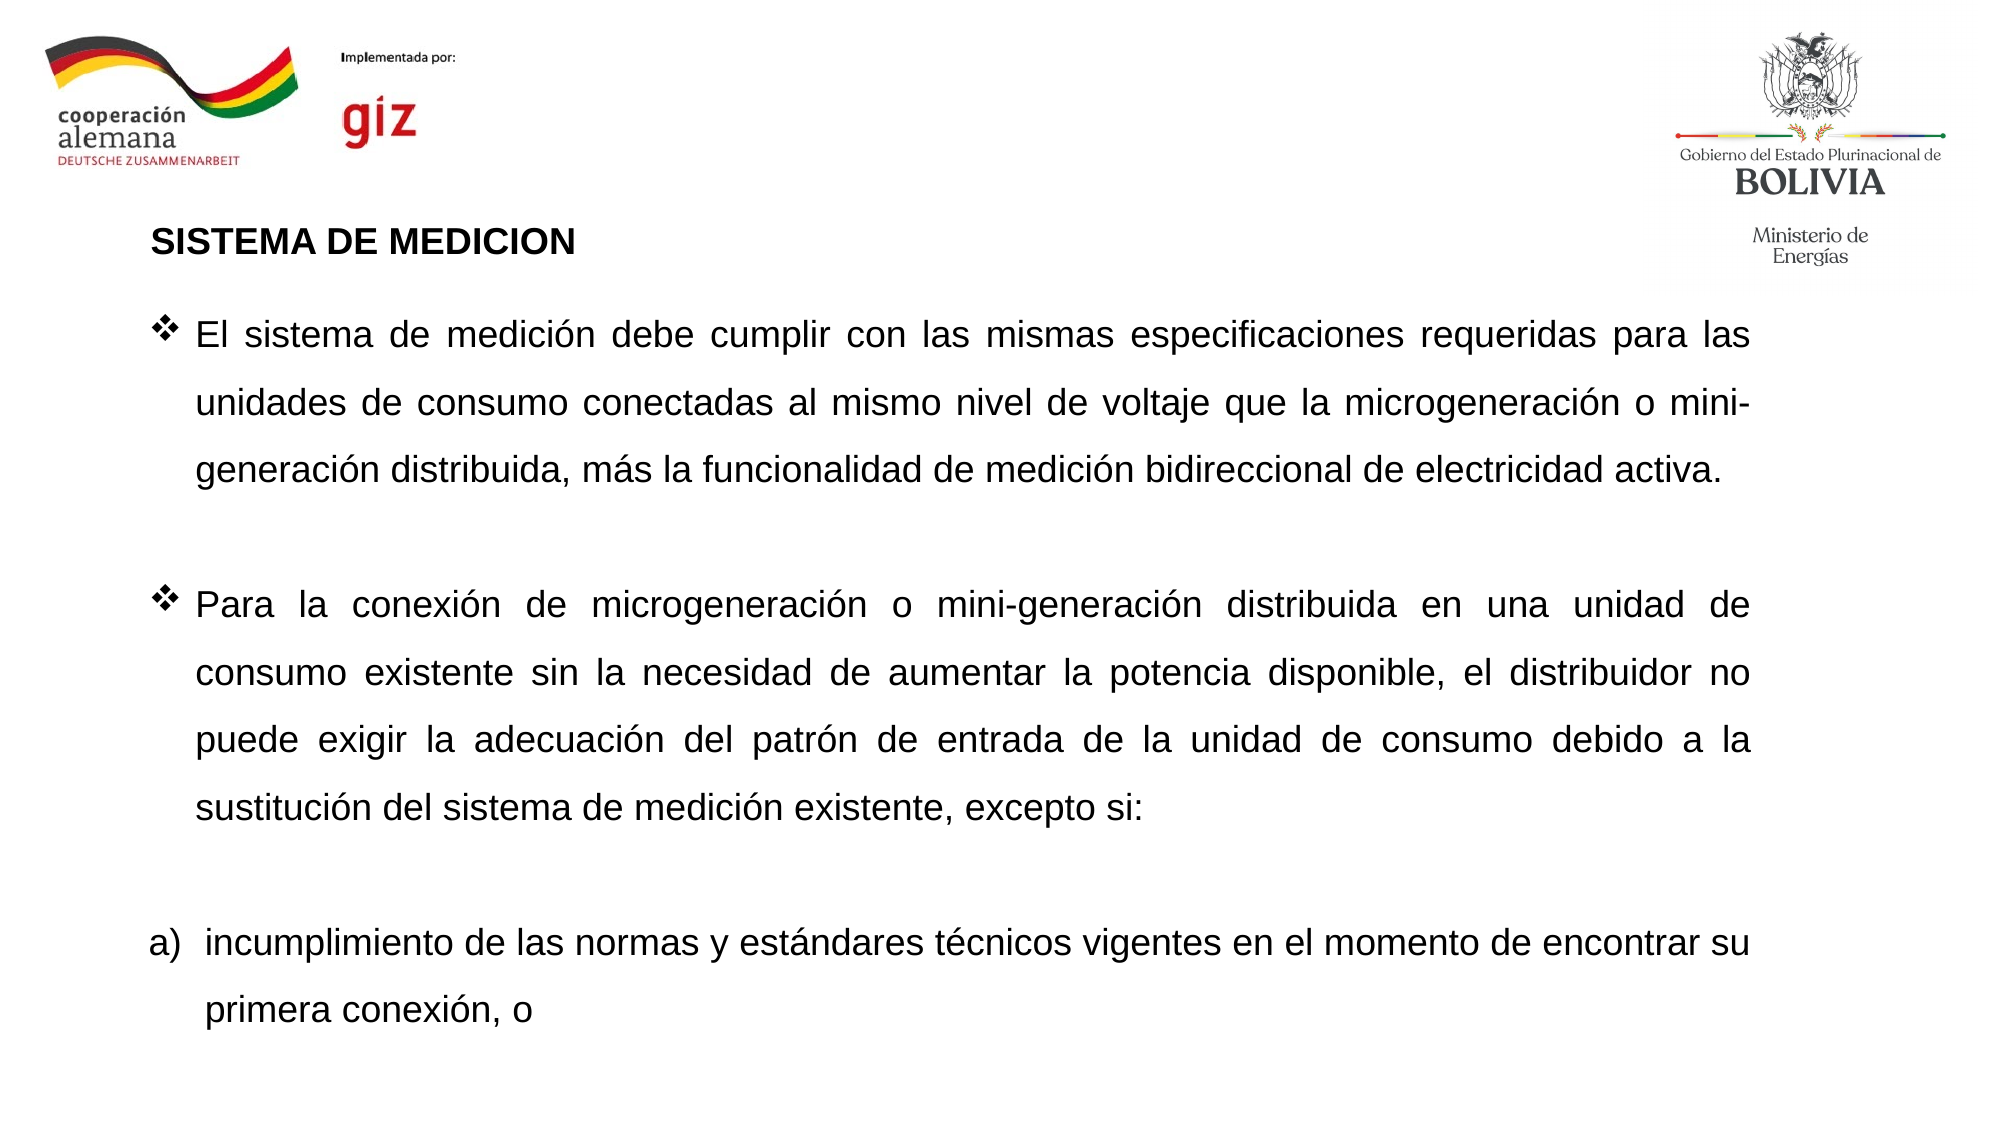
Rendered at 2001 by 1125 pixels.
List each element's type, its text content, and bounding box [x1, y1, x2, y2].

picture [1643, 0, 1978, 296]
text_box El sistema de medición debe cumplir con las mismas especificaciones requeridas para las unidades de consumo conectadas al mismo nivel de voltaje que la microgeneración o mini-generación distribuida, más la funcionalidad de medición bidireccional de electricidad activa. Para la conexión de microgeneración o mini-generación distribuida en una unidad de consumo existente sin la necesidad de aumentar la potencia disponible, el distribuidor no puede exigir la adecuación del patrón de entrada de la unidad de consumo debido a la sustitución del sistema de medición existente, excepto si: incumplimiento de las normas y estándares técnicos vigentes en el momento de encontrar su primera conexión, o [133, 280, 1766, 1106]
picture [16, 0, 483, 199]
text_box SISTEMA DE MEDICION [135, 209, 592, 269]
